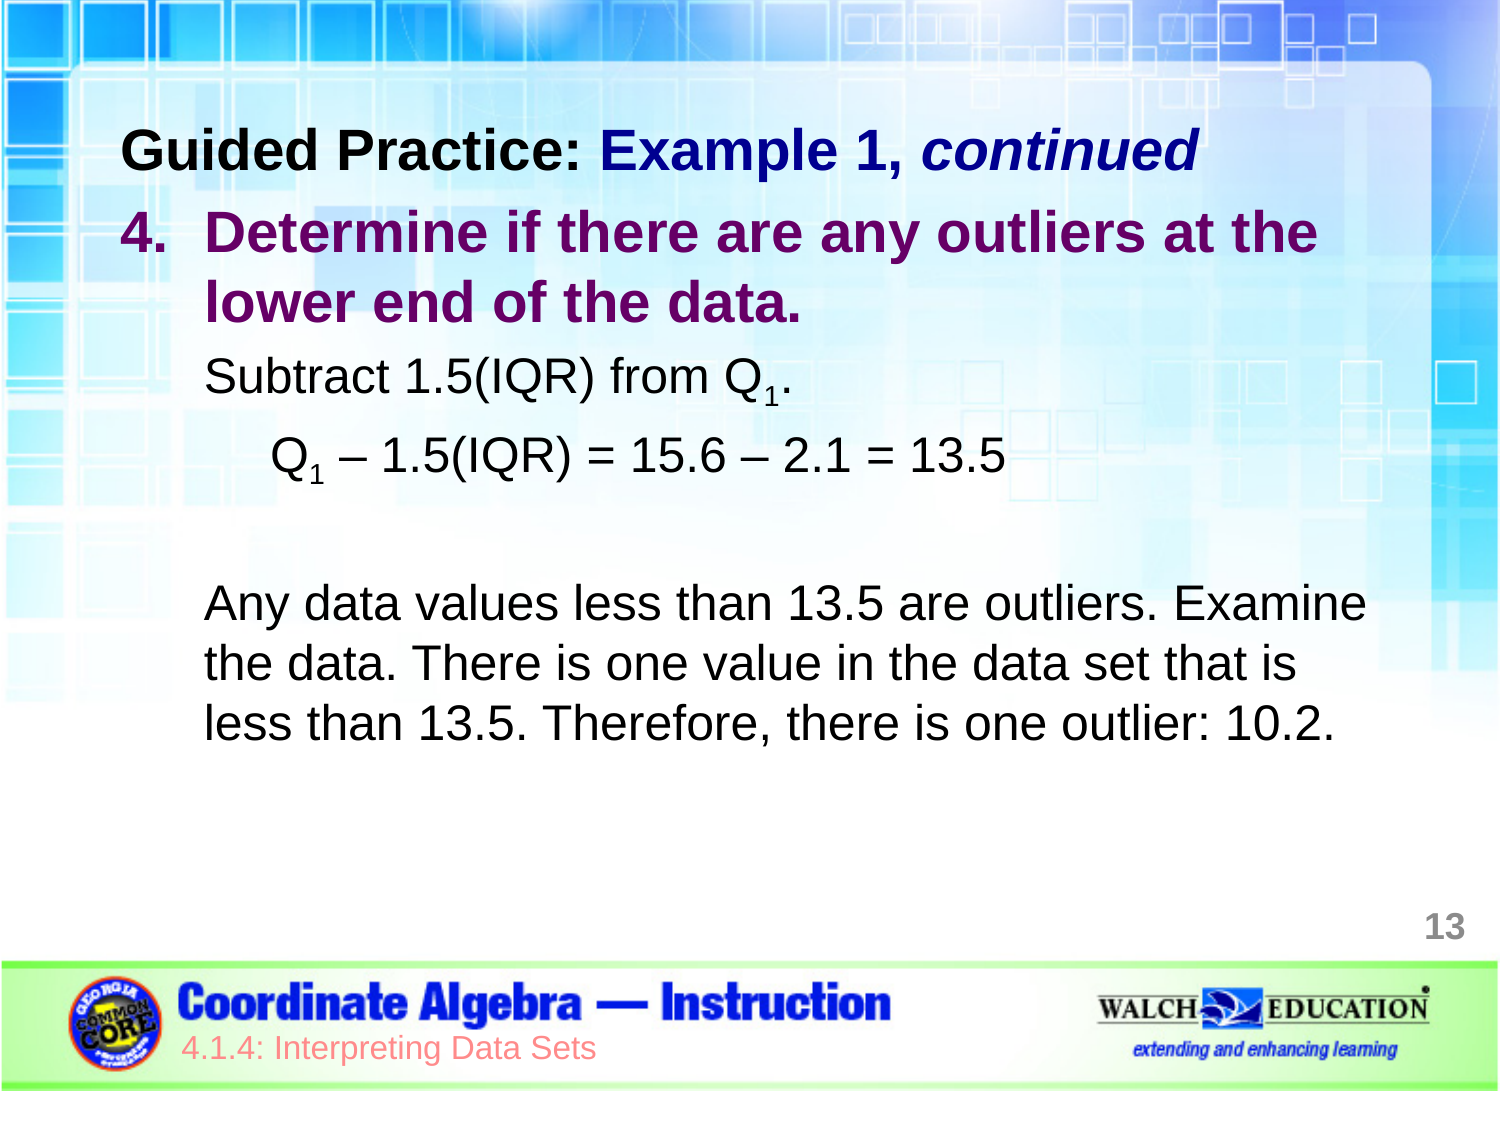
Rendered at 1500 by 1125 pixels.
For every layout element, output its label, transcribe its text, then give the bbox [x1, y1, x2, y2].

slide_number 13 [1361, 901, 1481, 949]
picture [1, 0, 1500, 1091]
subtitle Guided Practice: Example 1, continued Determine if there are any outliers at the lower end of the data. Subtract 1.5(IQR) from Q1. Q1 – 1.5(IQR) = 15.6 – 2.1 = 13.5 Any data values less than 13.5 are outliers. Examine the data. There is one value in the data set that is less than 13.5. Therefore, there is one outlier: 10.2. [105, 105, 1394, 925]
footer 4.1.4: Interpreting Data Sets [166, 1024, 1080, 1069]
